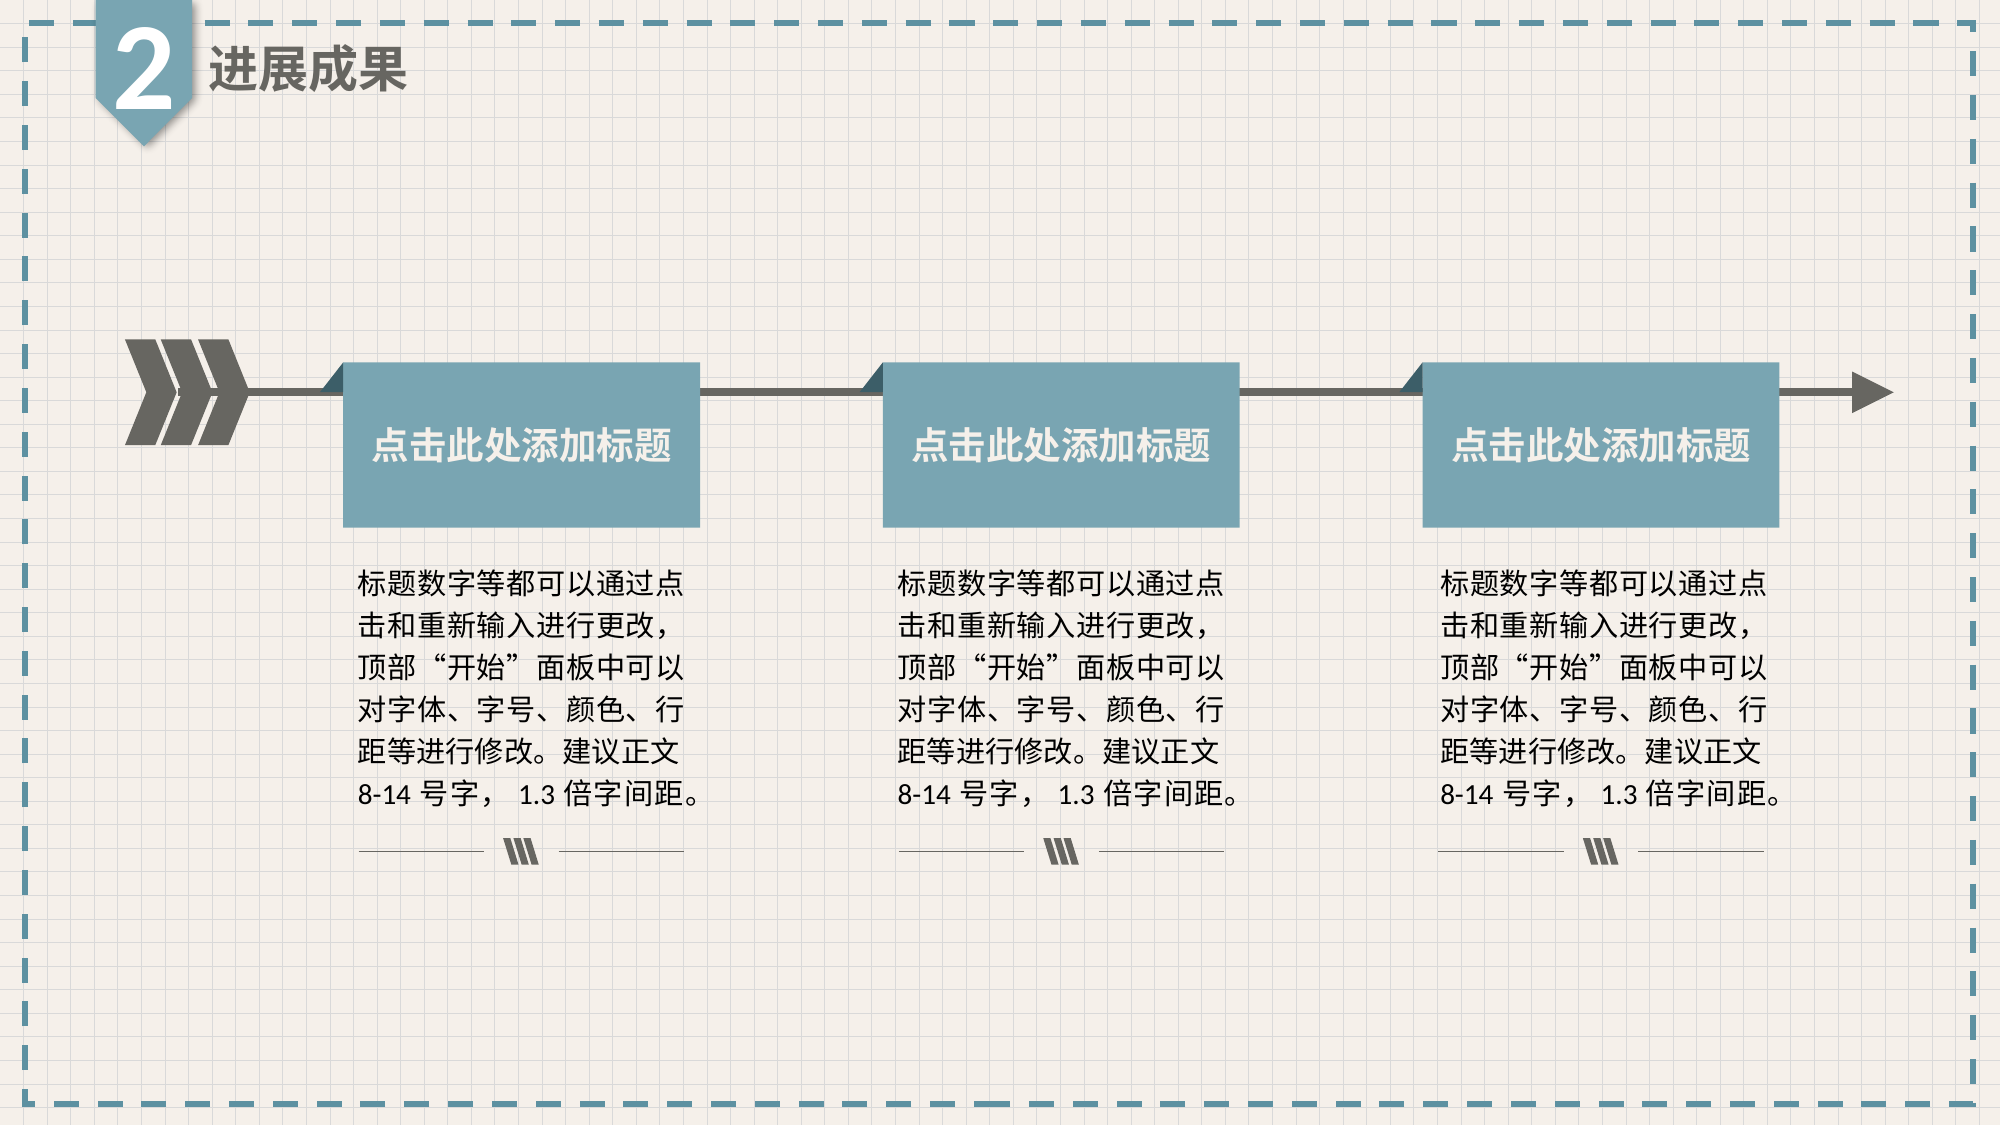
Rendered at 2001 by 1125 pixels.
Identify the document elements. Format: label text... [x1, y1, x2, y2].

text_box 标题数字等都可以通过点击和重新输入进行更改，顶部“开始”面板中可以对字体、字号、颜色、行距等进行修改。建议正文8-14号字，1.3倍字间距。 [1425, 551, 1783, 818]
text_box 进展成果 [200, 30, 424, 105]
text_box [138, 142, 150, 148]
text_box 2 [97, 0, 191, 142]
text_box 点击此处添加标题 [882, 446, 1241, 529]
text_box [358, 838, 684, 865]
text_box 点击此处添加标题 [1421, 446, 1780, 529]
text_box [1438, 838, 1764, 865]
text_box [898, 838, 1224, 865]
text_box 标题数字等都可以通过点击和重新输入进行更改，顶部“开始”面板中可以对字体、字号、颜色、行距等进行修改。建议正文8-14号字，1.3倍字间距。 [343, 551, 701, 818]
text_box 标题数字等都可以通过点击和重新输入进行更改，顶部“开始”面板中可以对字体、字号、颜色、行距等进行修改。建议正文8-14号字，1.3倍字间距。 [882, 551, 1240, 818]
text_box 点击此处添加标题 [342, 446, 701, 529]
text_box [124, 339, 1894, 446]
